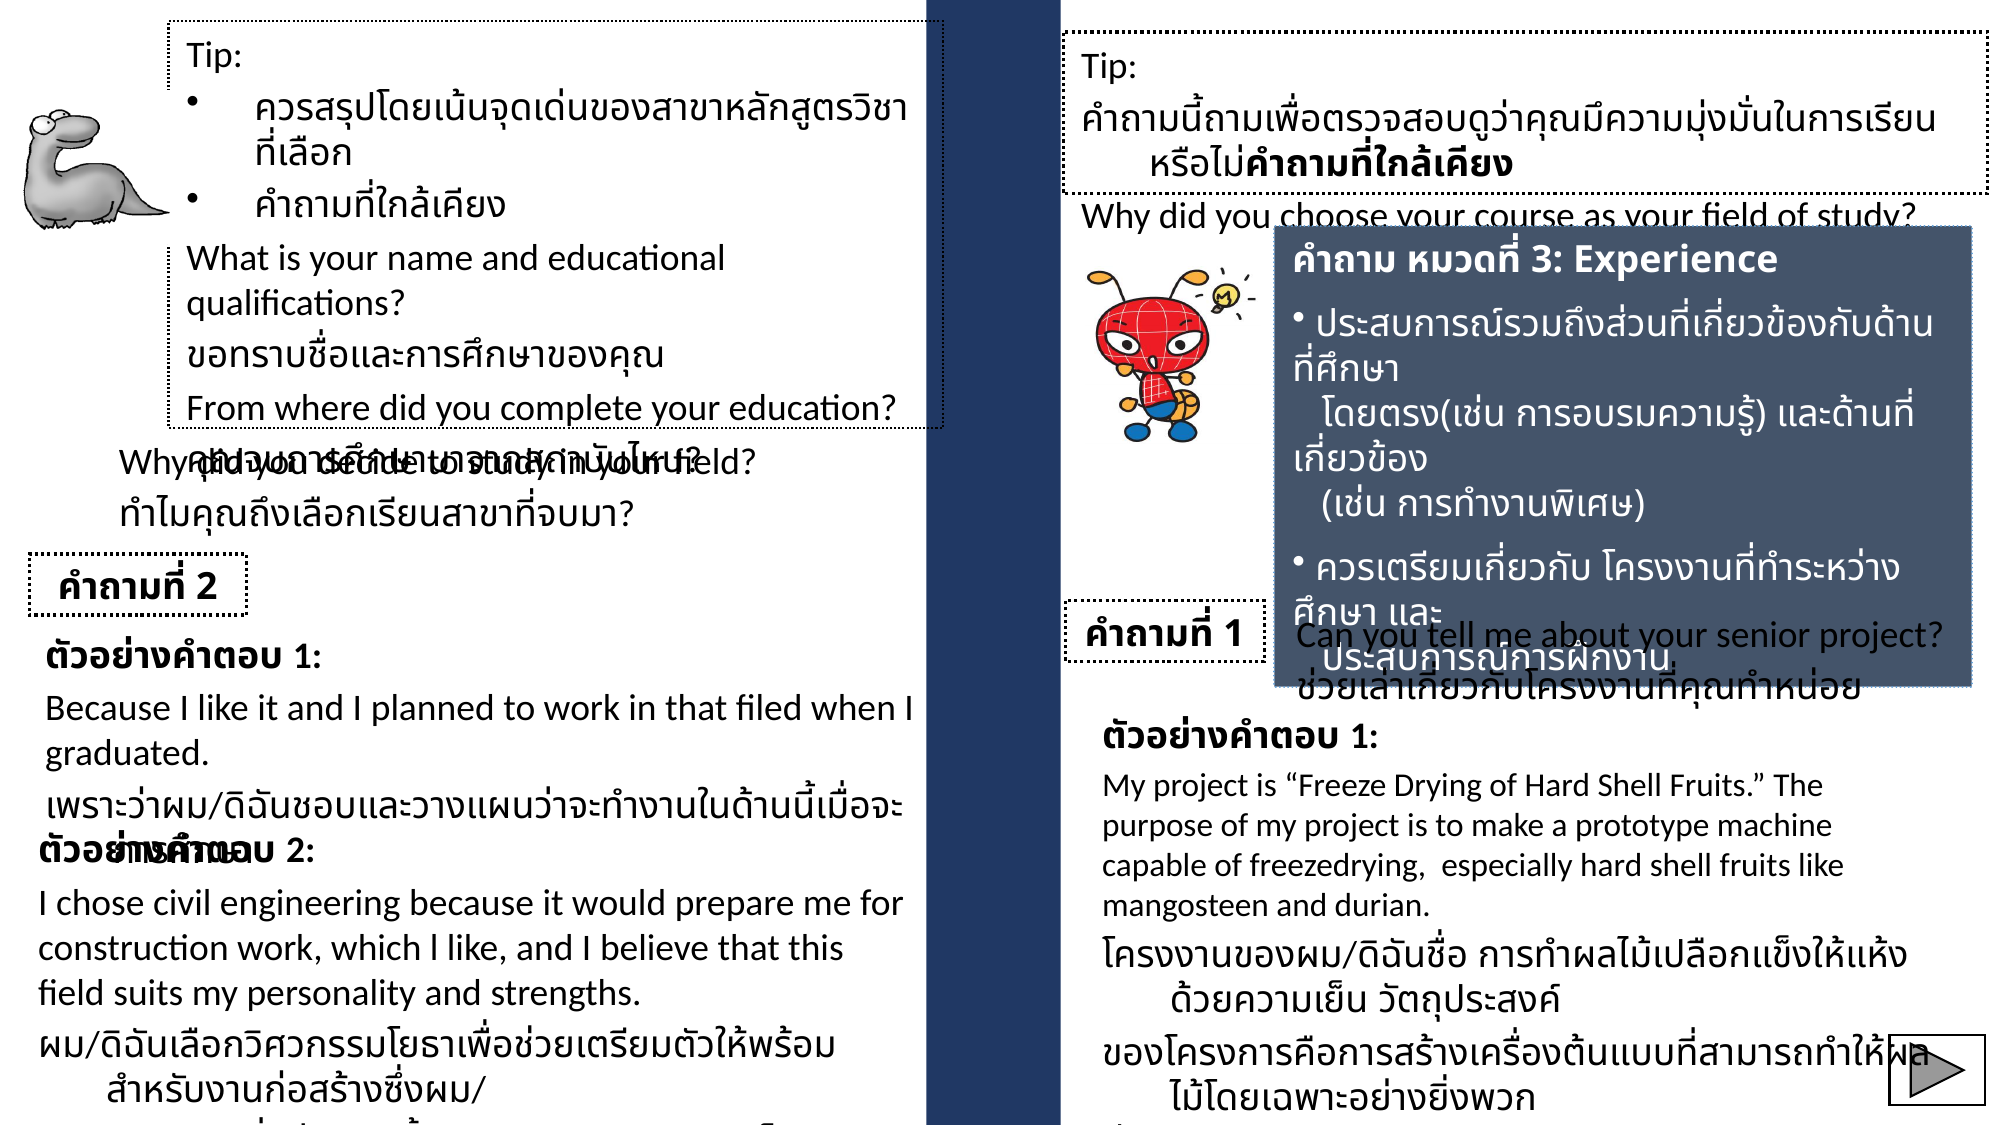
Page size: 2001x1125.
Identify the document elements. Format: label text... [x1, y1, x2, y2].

text_box Tip: ควรสรุปโดยเน้นจุดเด่นของสาขาหลักสูตรวิชาที่เลือก คำถามที่ใกล้เคียง What is your name and educational qualifications? ขอทราบชื่อและการศึกษาของคุณ From where did you complete your education? คุณจบการศึกษามาจากสถาบันไหน? [168, 21, 944, 428]
text_box [1888, 1034, 1986, 1106]
text_box คำถาม หมวดที่ 3: Experience ประสบการณ์รวมถึงส่วนที่เกี่ยวข้องกับด้านที่ศึกษา โดยตรง(เช่น การอบรมความรู้) และด้านที่เกี่ยวข้อง (เช่น การทำงานพิเศษ) ควรเตรียมเกี่ยวกับ โครงงานที่ทำระหว่างศึกษา และ ประสบการณ์การฝึกงาน [1274, 226, 1972, 687]
text_box ตัวอย่างคำตอบ 1: Because I like it and I planned to work in that filed when I graduated. เพราะว่าผม/ดิฉันชอบและวางแผนว่าจะทำงานในด้านนี้เมื่อจะการศึกษา [29, 622, 934, 708]
picture [9, 90, 186, 244]
text_box คำถามที่ 2 [29, 554, 247, 616]
text_box Why did you decide to study in your field? ทำไมคุณถึงเลือกเรียนสาขาที่จบมา? [100, 427, 814, 518]
picture [1085, 266, 1261, 444]
text_box คำถามที่ 1 [1065, 600, 1265, 662]
text_box Can you tell me about your senior project? ช่วยเล่าเกี่ยวกับโครงงานที่คุณทำหน่อย [1278, 600, 2000, 691]
text_box Tip: คำถามนี้ถามเพื่อตรวจสอบดูว่าคุณมึความมุ่งมั่นในการเรียนหรือไม่คำถามที่ใกล้เคียง Why did you choose your course as your field of study? [1063, 31, 1988, 194]
text_box [925, 0, 1062, 1125]
text_box ตัวอย่างคำตอบ 2: I chose civil engineering because it would prepare me for construction work, which l like, and I believe that this field suits my personality and strengths. ผม/ดิฉันเลือกวิศวกรรมโยธาเพื่อช่วยเตรียมตัวให้พร้อมสำหรับงานก่อสร้างซึ่งผม/ ดิฉันชอบ และเชื่อว่าสาขานี้เหมาะกับบุคลิกและจุดแข็งของตัวเองด้วย [22, 817, 927, 903]
text_box ตัวอย่างคำตอบ 1: My project is “Freeze Drying of Hard Shell Fruits.” The purpose of my project is to make a prototype machine capable of freezedrying, especially hard shell fruits like mangosteen and durian. โครงงานของผม/ดิฉันชื่อ การทำผลไม้เปลือกแข็งให้แห้งด้วยความเย็น วัตถุประสงค์ ของโครงการคือการสร้างเครื่องต้นแบบที่สามารถทำให้ผลไม้โดยเฉพาะอย่างยิ่งพวก ที่มีเปลือกแข็ง เช่น มังคุดและทุเรียนแห้งได้ด้วยความเย็น [1085, 703, 1958, 789]
